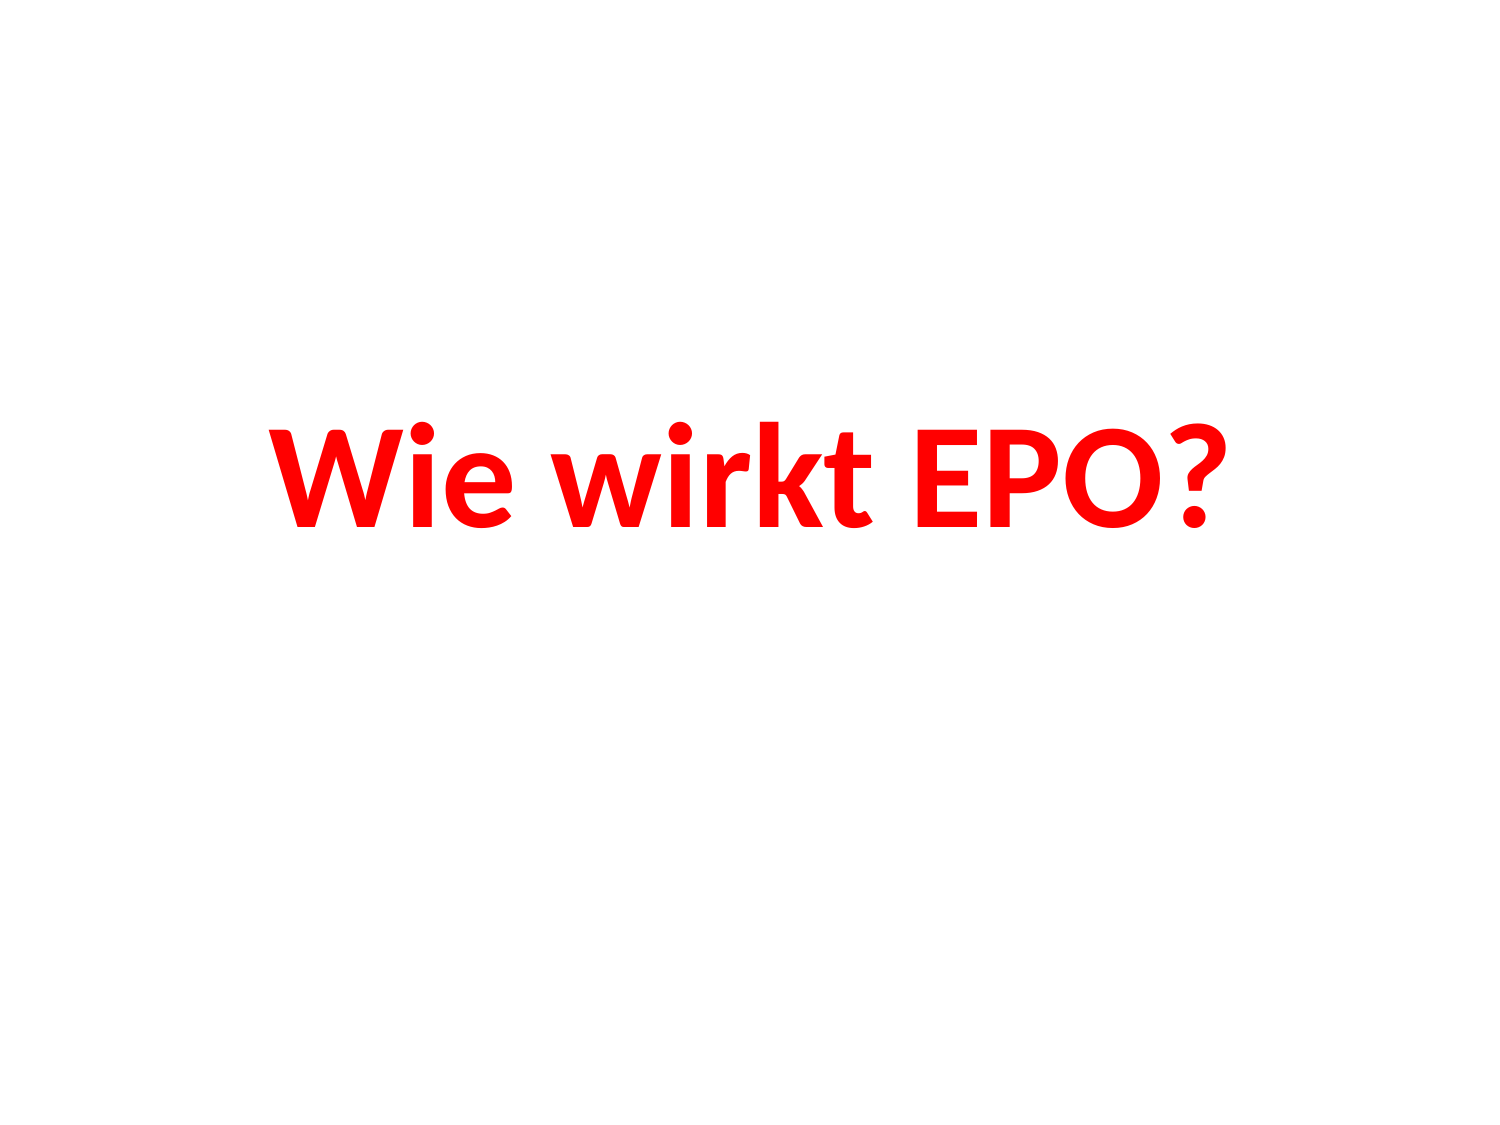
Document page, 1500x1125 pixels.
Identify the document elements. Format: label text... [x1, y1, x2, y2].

title Wie wirkt EPO? [76, 373, 1427, 561]
